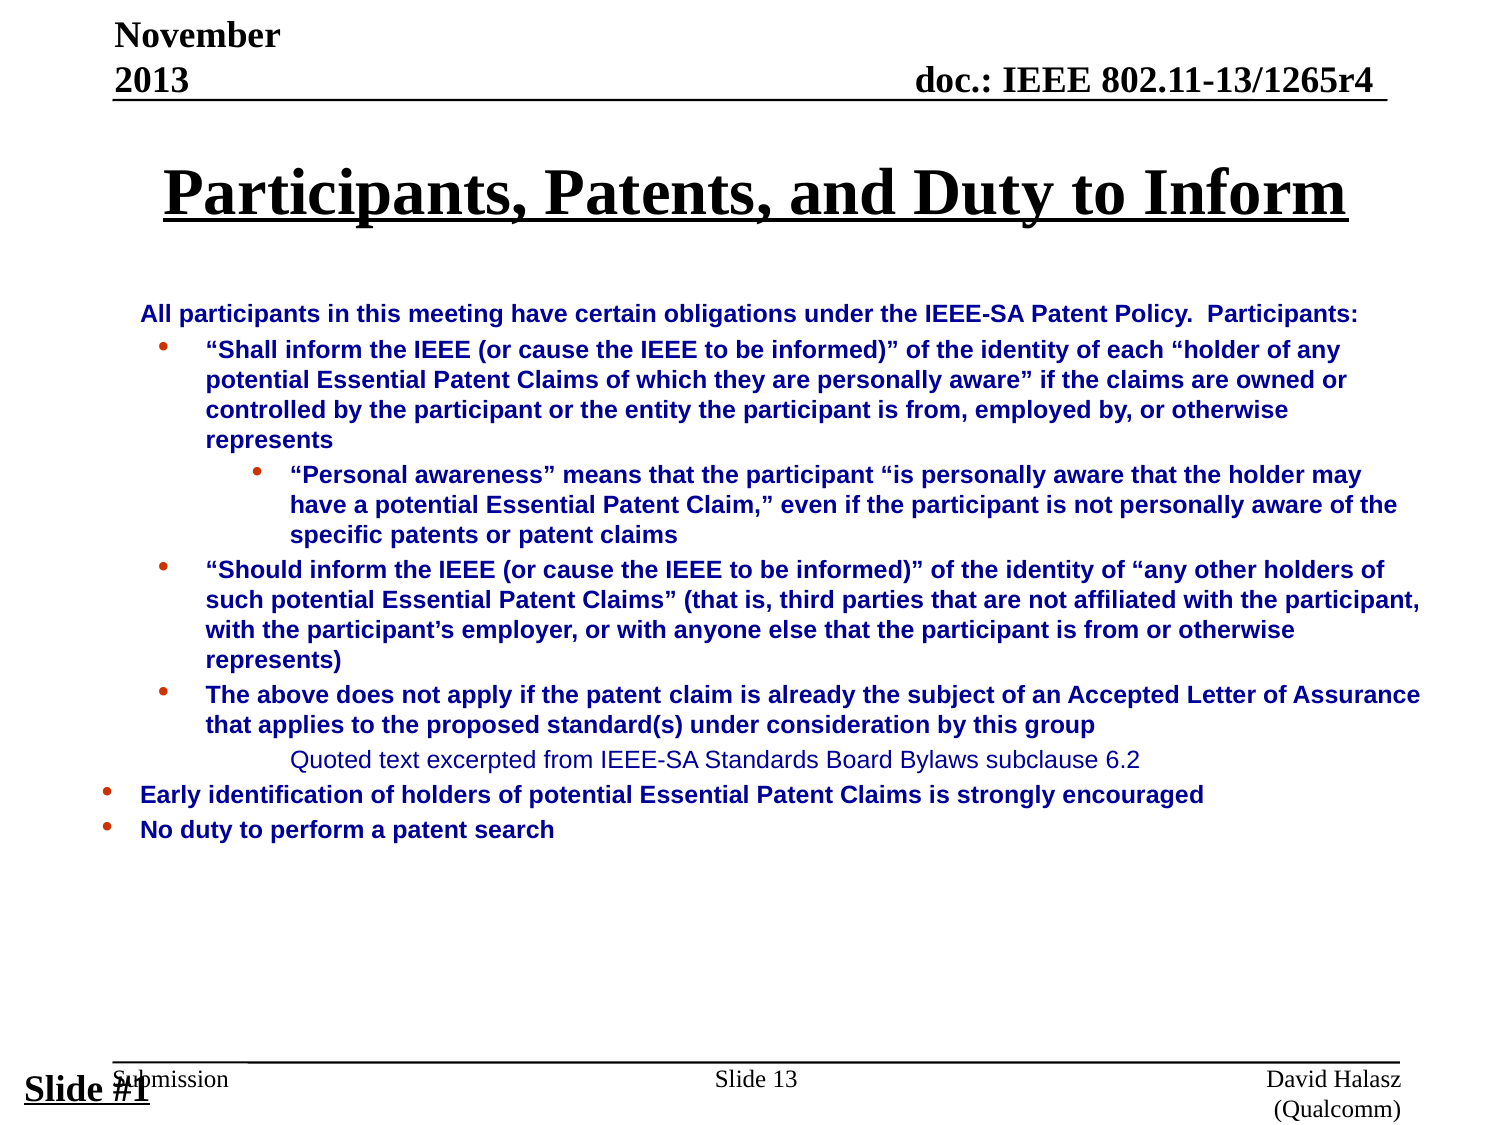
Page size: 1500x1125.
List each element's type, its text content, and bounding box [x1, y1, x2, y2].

title Participants, Patents, and Duty to Inform [62, 137, 1451, 238]
text_box All participants in this meeting have certain obligations under the IEEE-SA Patent Policy. Participants: “Shall inform the IEEE (or cause the IEEE to be informed)” of the identity of each “holder of any potential Essential Patent Claims of which they are personally aware” if the claims are owned or controlled by the participant or the entity the participant is from, employed by, or otherwise represents “Personal awareness” means that the participant “is personally aware that the holder may have a potential Essential Patent Claim,” even if the participant is not personally aware of the specific patents or patent claims “Should inform the IEEE (or cause the IEEE to be informed)” of the identity of “any other holders of such potential Essential Patent Claims” (that is, third parties that are not affiliated with the participant, with the participant’s employer, or with anyone else that the participant is from or otherwise represents) The above does not apply if the patent claim is already the subject of an Accepted Letter of Assurance that applies to the proposed standard(s) under consideration by this group Quoted text excerpted from IEEE-SA Standards Board Bylaws subclause 6.2 Early identification of holders of potential Essential Patent Claims is strongly encouraged No duty to perform a patent search [87, 262, 1438, 913]
footer David Halasz (Qualcomm) [1264, 1061, 1402, 1093]
text_box Slide #1 [9, 1056, 166, 1116]
slide_number Slide 13 [712, 1061, 800, 1093]
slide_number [114, 54, 333, 101]
text_box [87, 37, 1438, 163]
